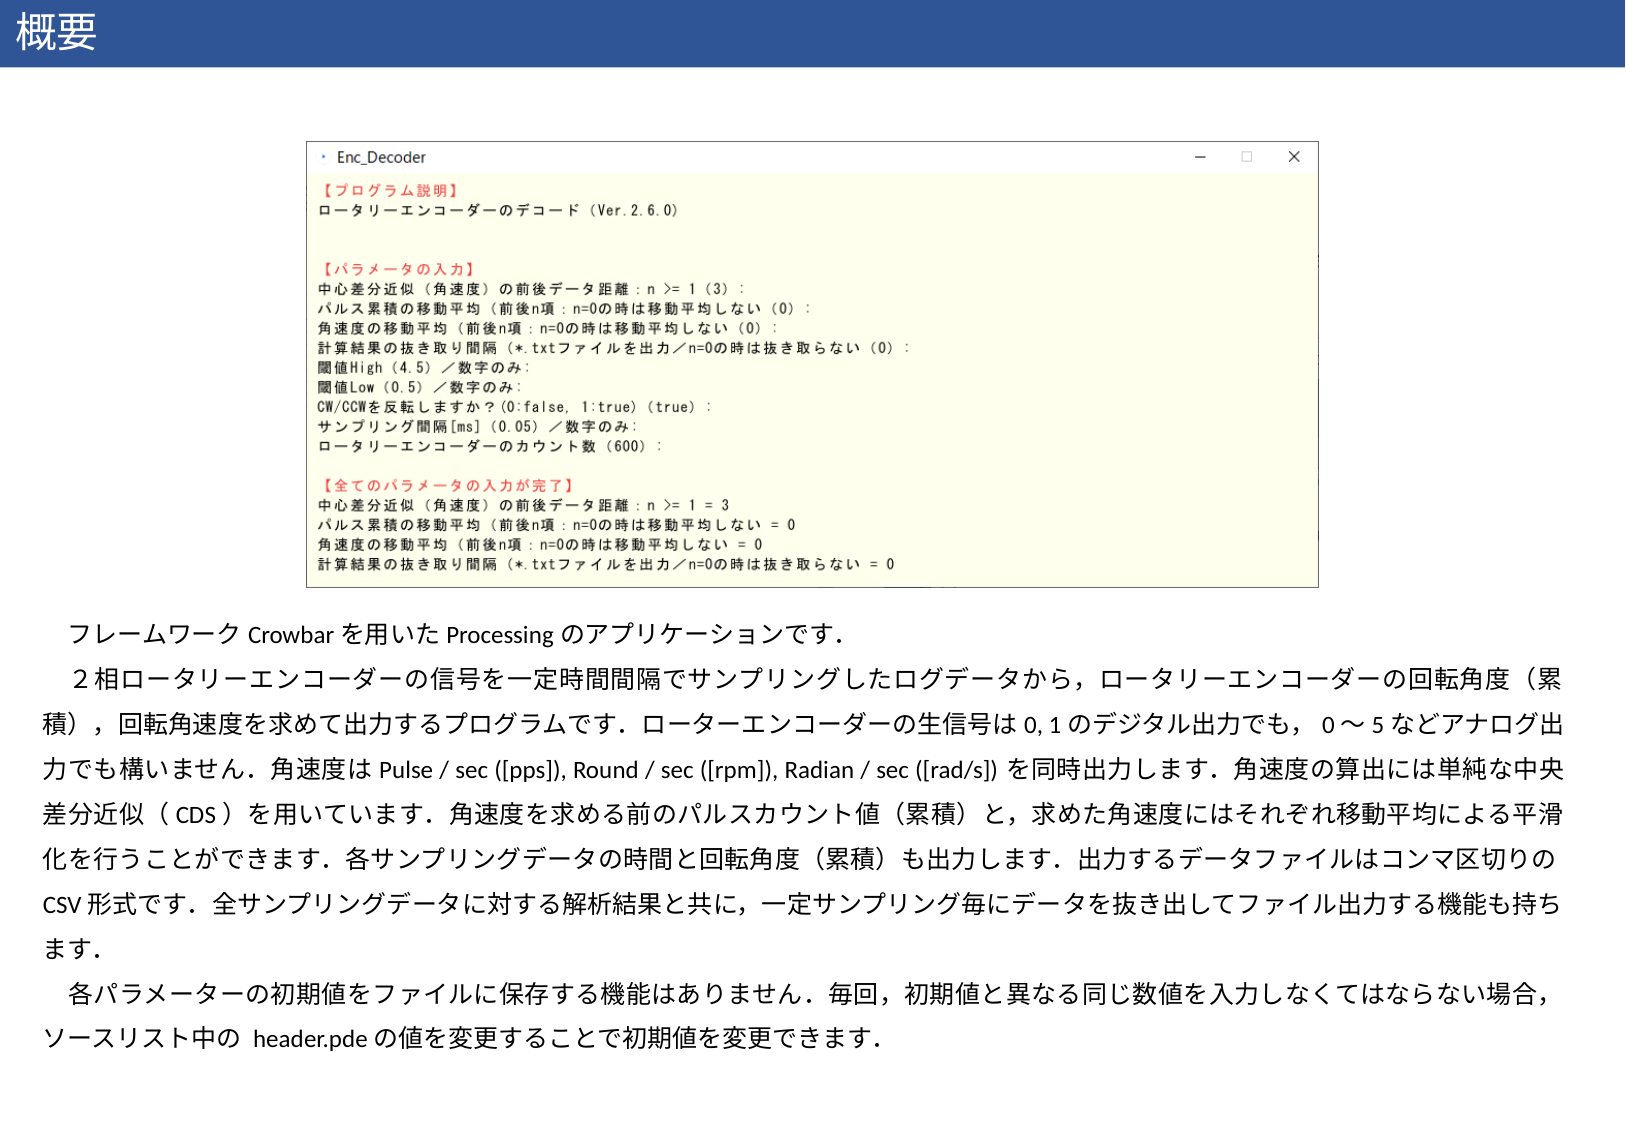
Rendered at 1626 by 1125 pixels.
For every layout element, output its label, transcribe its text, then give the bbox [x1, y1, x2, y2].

title 概要 [0, 0, 1625, 68]
picture [306, 141, 1319, 588]
text_box フレームワークCrowbarを用いたProcessingのアプリケーションです． ２相ロータリーエンコーダーの信号を一定時間間隔でサンプリングしたログデータから，ロータリーエンコーダーの回転角度（累積），回転角速度を求めて出力するプログラムです．ローターエンコーダーの生信号は0, 1のデジタル出力でも，0～5などアナログ出力でも構いません．角速度はPulse / sec ([pps]), Round / sec ([rpm]), Radian / sec ([rad/s])を同時出力します．角速度の算出には単純な中央差分近似（CDS）を用いています．角速度を求める前のパルスカウント値（累積）と，求めた角速度にはそれぞれ移動平均による平滑化を行うことができます．各サンプリングデータの時間と回転角度（累積）も出力します．出力するデータファイルはコンマ区切りのCSV形式です．全サンプリングデータに対する解析結果と共に，一定サンプリング毎にデータを抜き出してファイル出力する機能も持ちます． 各パラメーターの初期値をファイルに保存する機能はありません．毎回，初期値と異なる同じ数値を入力しなくてはならない場合，ソースリスト中の header.pdeの値を変更することで初期値を変更できます． [28, 596, 1580, 1061]
